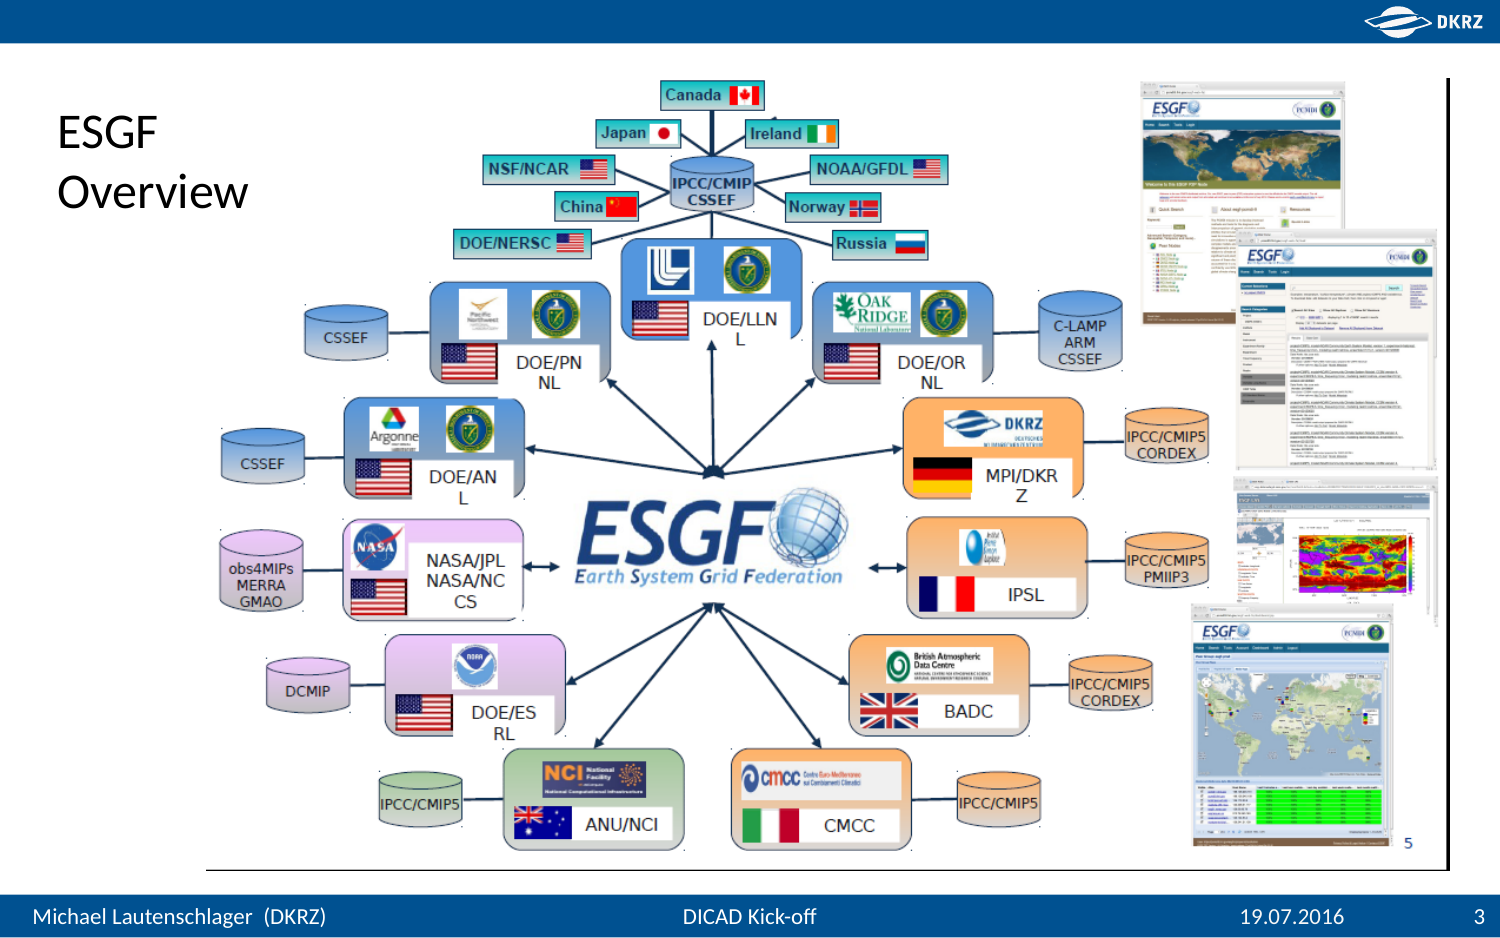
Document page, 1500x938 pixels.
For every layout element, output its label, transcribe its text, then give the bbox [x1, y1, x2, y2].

picture [206, 78, 1450, 871]
text_box ESGF Overview [42, 90, 201, 226]
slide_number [1187, 893, 1360, 938]
footer DICAD Kick-off [324, 893, 1176, 938]
slide_number 3 [1376, 893, 1500, 938]
